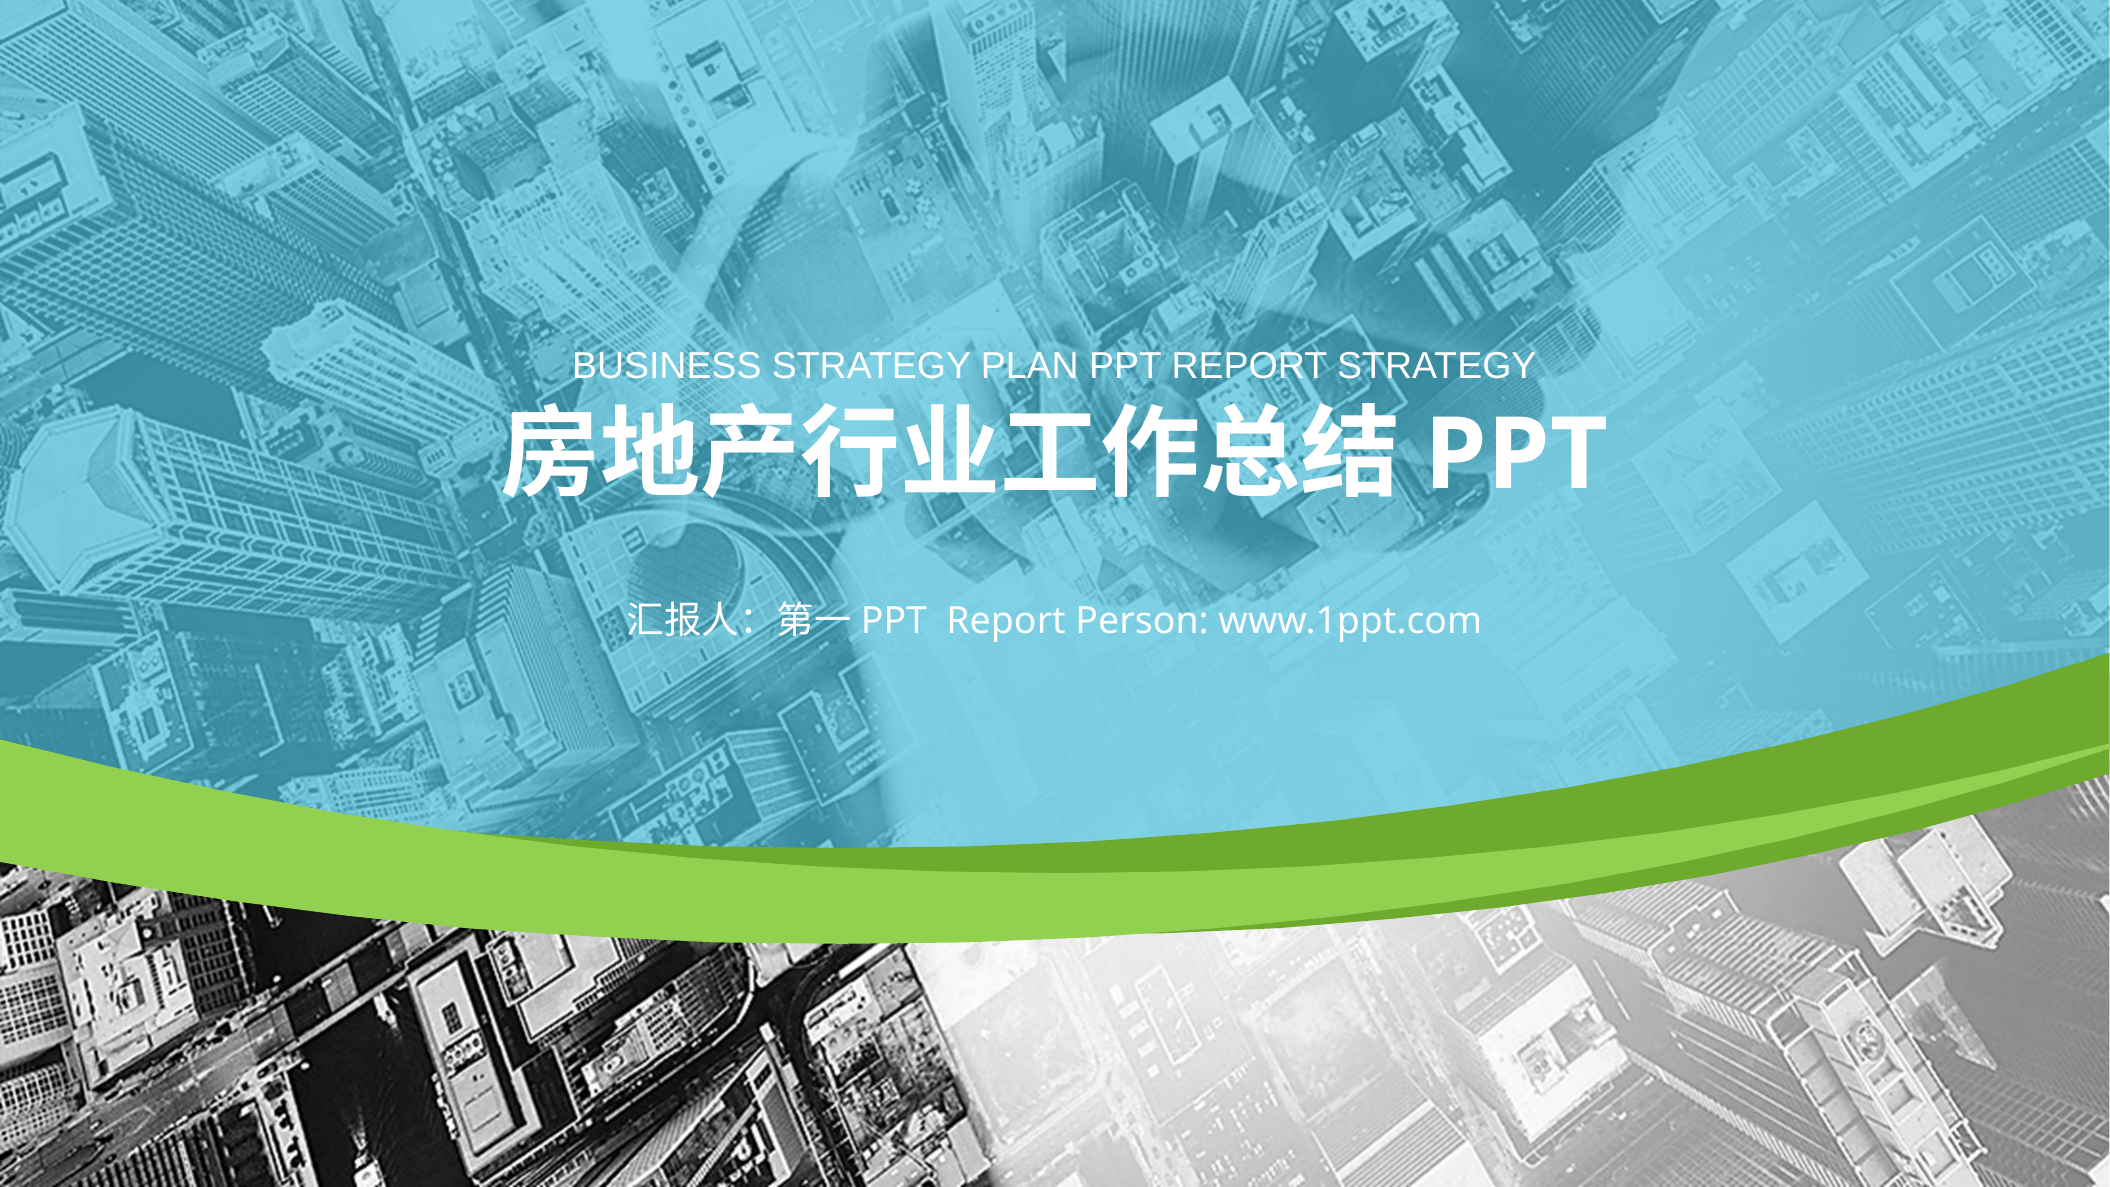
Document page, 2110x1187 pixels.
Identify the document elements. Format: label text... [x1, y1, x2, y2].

text_box BUSINESS STRATEGY PLAN PPT REPORT STRATEGY [1201, 340, 1616, 386]
text_box [1201, 774, 2110, 1187]
text_box [1201, 0, 2110, 833]
text_box 房地产行业工作总结PPT [1201, 388, 1685, 509]
text_box [0, 0, 909, 847]
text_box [909, 0, 1201, 1187]
text_box 房地产行业工作总结PPT [424, 388, 909, 509]
text_box 汇报人：第一PPT Report Person: www.1ppt.com [1201, 596, 1521, 642]
text_box BUSINESS STRATEGY PLAN PPT REPORT STRATEGY [493, 340, 909, 386]
text_box 汇报人：第一PPT Report Person: www.1ppt.com [589, 596, 909, 642]
text_box [0, 863, 909, 1187]
